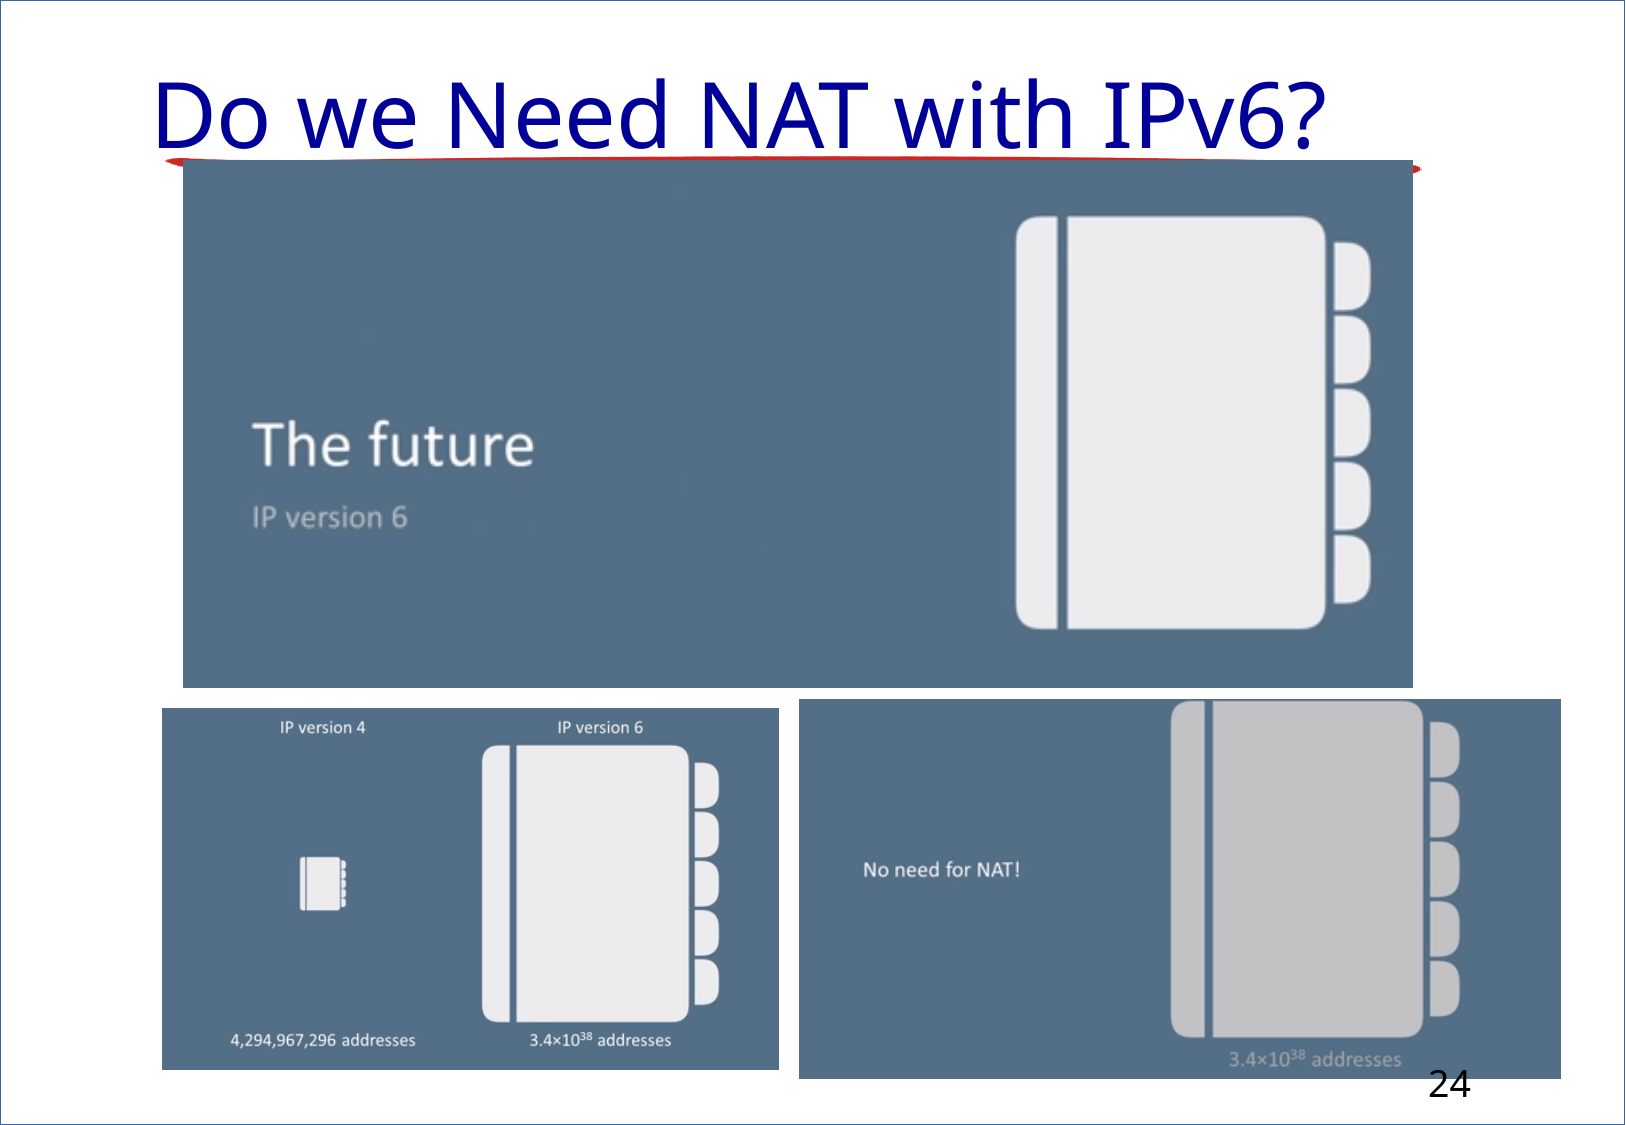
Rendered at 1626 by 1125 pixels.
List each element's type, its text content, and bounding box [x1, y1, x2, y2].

picture [160, 151, 1436, 688]
text_box 24 [1428, 1080, 1540, 1106]
title Do we Need NAT with IPv6? [149, 37, 1478, 188]
picture [799, 698, 1561, 1080]
text_box [0, 0, 1625, 1125]
picture [162, 708, 779, 1070]
